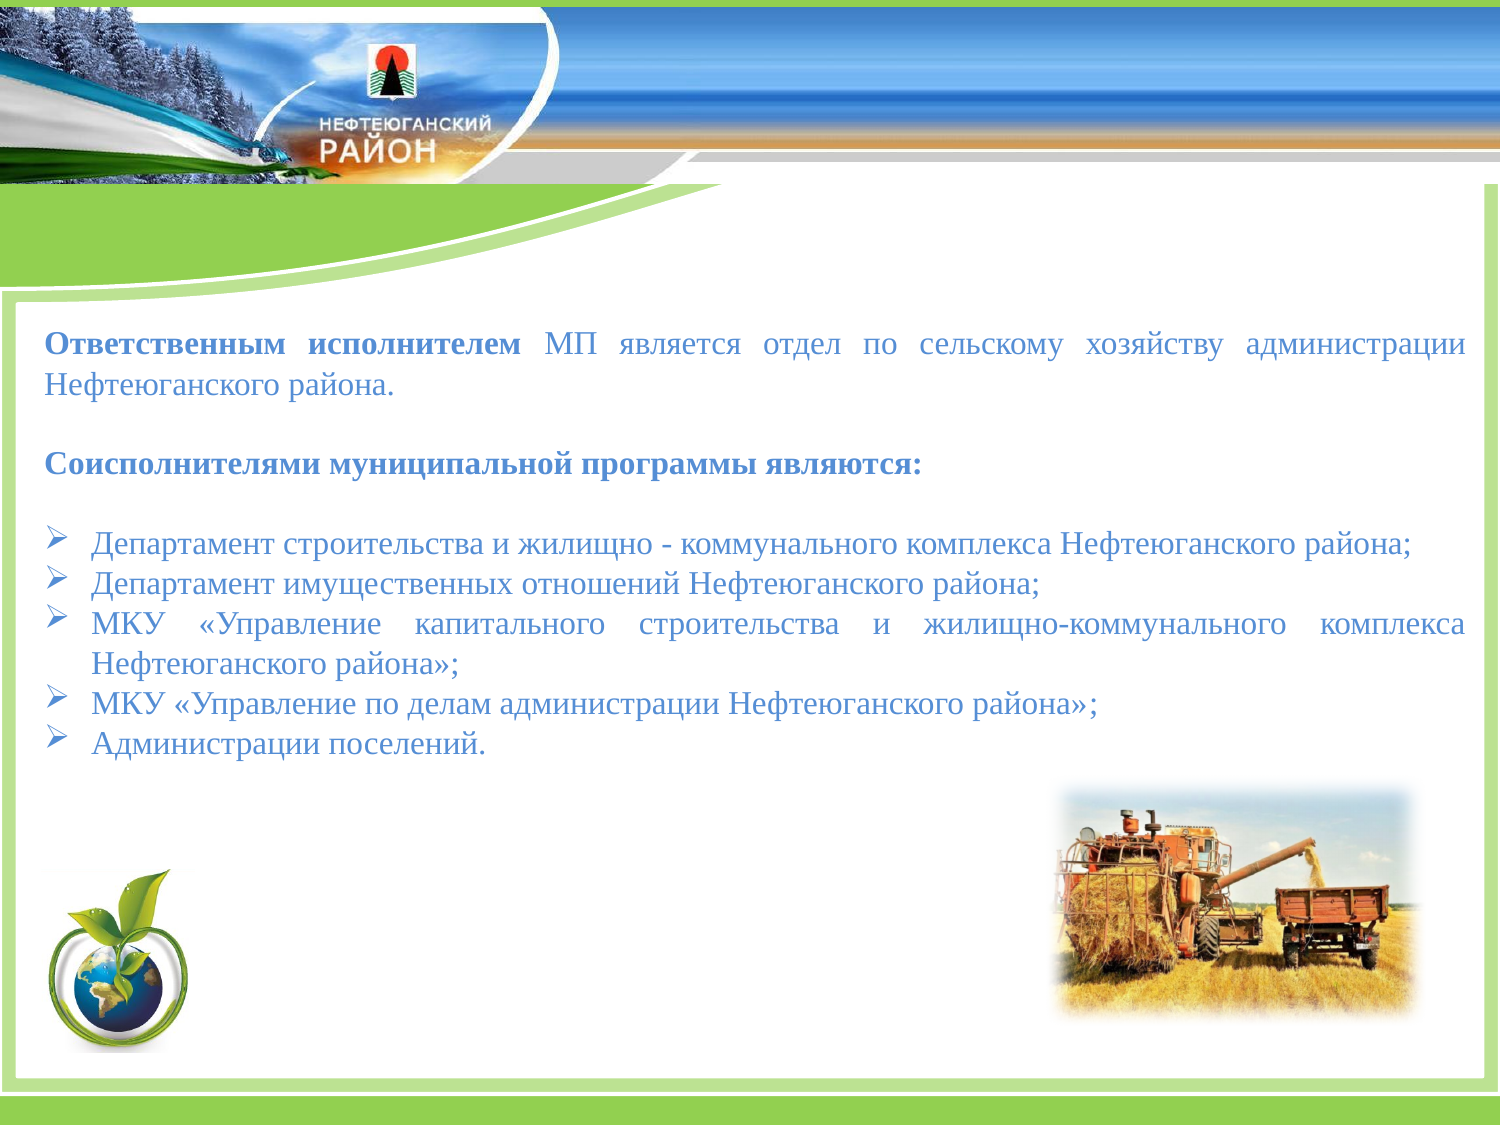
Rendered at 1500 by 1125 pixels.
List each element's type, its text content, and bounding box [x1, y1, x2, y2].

picture [0, 7, 1500, 184]
picture [1045, 773, 1427, 1028]
picture [41, 869, 195, 1053]
text_box Ответственным исполнителем МП является отдел по сельскому хозяйству администрации Нефтеюганского района. Соисполнителями муниципальной программы являются: Департамент строительства и жилищно - коммунального комплекса Нефтеюганского района; Департамент имущественных отношений Нефтеюганского района; МКУ «Управление капитального строительства и жилищно-коммунального комплекса Нефтеюганского района»; МКУ «Управление по делам администрации Нефтеюганского района»; Администрации поселений. [29, 314, 1483, 769]
